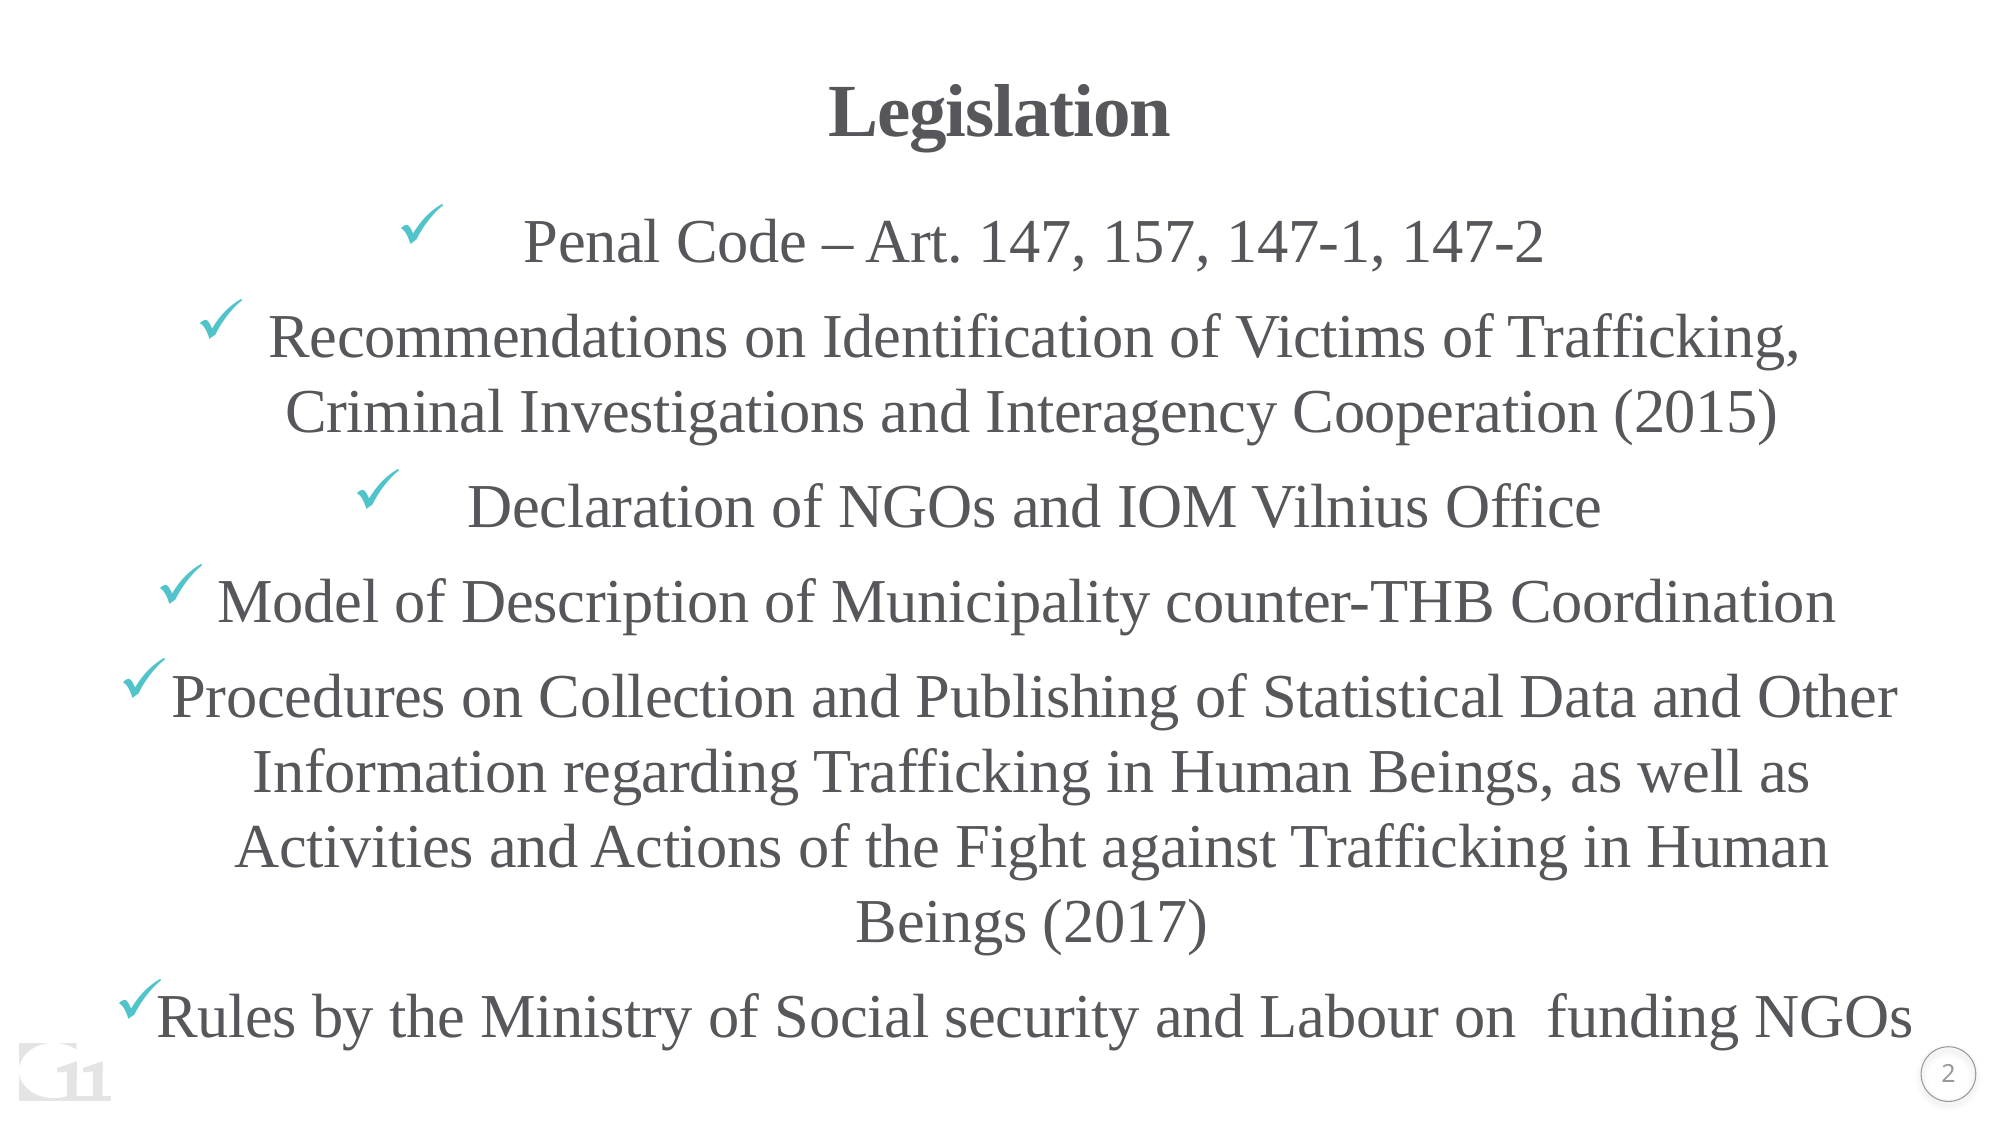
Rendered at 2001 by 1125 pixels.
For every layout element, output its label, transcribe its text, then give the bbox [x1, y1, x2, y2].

title Legislation [150, 45, 1850, 180]
list Penal Code – Art. 147, 157, 147-1, 147-2 Recommendations on Identification of Victims of Trafficking, Criminal Investigations and Interagency Cooperation (2015) Declaration of NGOs and IOM Vilnius Office Model of Description of Municipality counter-THB Coordination Procedures on Collection and Publishing of Statistical Data and Other Information regarding Trafficking in Human Beings, as well as Activities and Actions of the Fight against Trafficking in Human Beings (2017) Rules by the Ministry of Social security and Labour on funding NGOs [114, 200, 1915, 1071]
